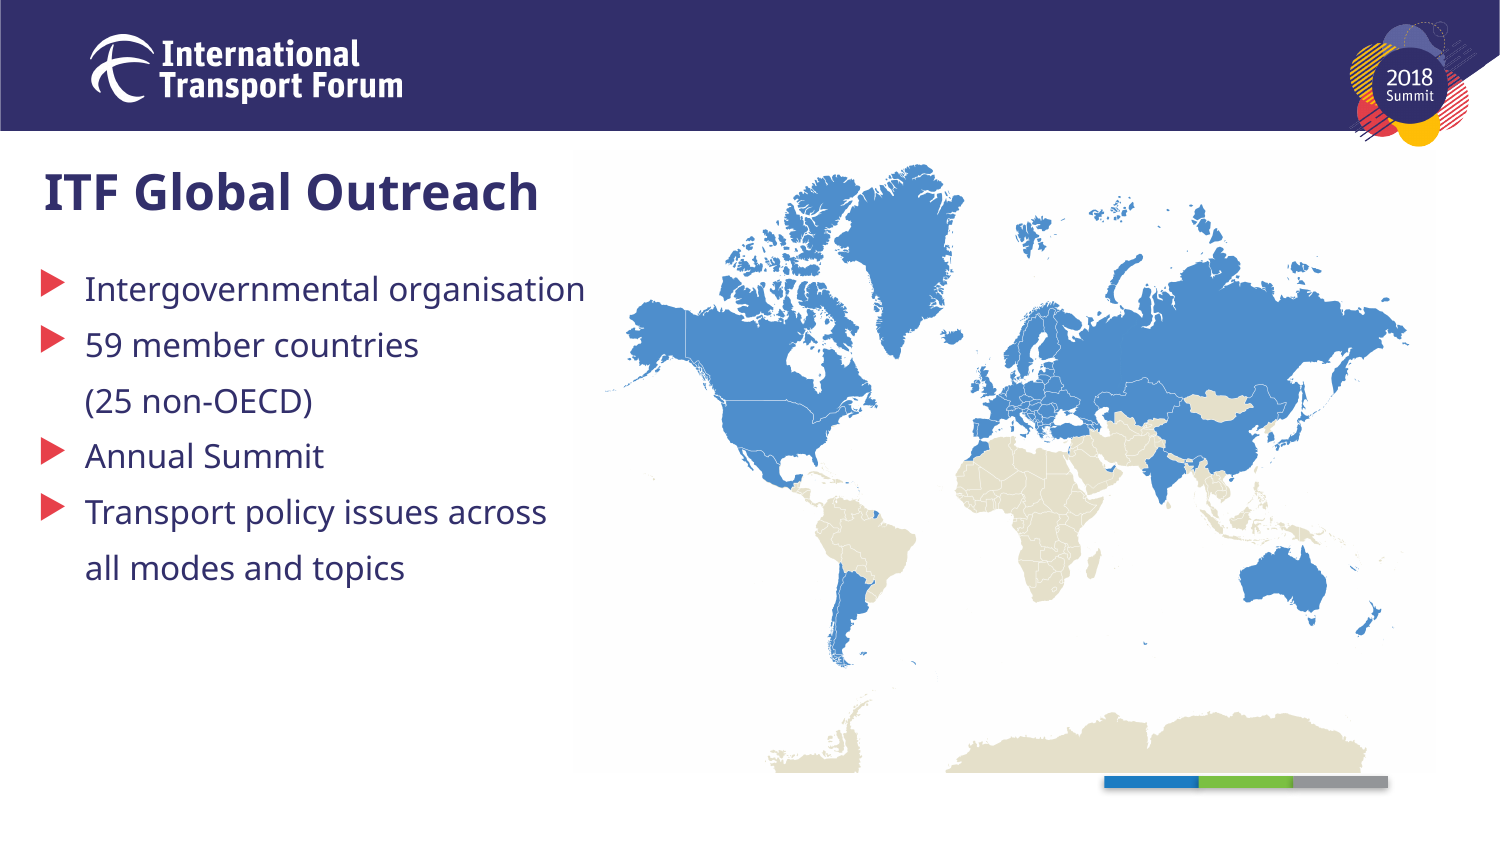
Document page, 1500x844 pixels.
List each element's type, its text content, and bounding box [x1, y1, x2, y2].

subtitle Intergovernmental organisation 59 member countries (25 non-OECD) Annual Summit Transport policy issues across all modes and topics [8, 244, 569, 777]
title ITF Global Outreach [29, 138, 1327, 233]
picture [0, 0, 1500, 773]
